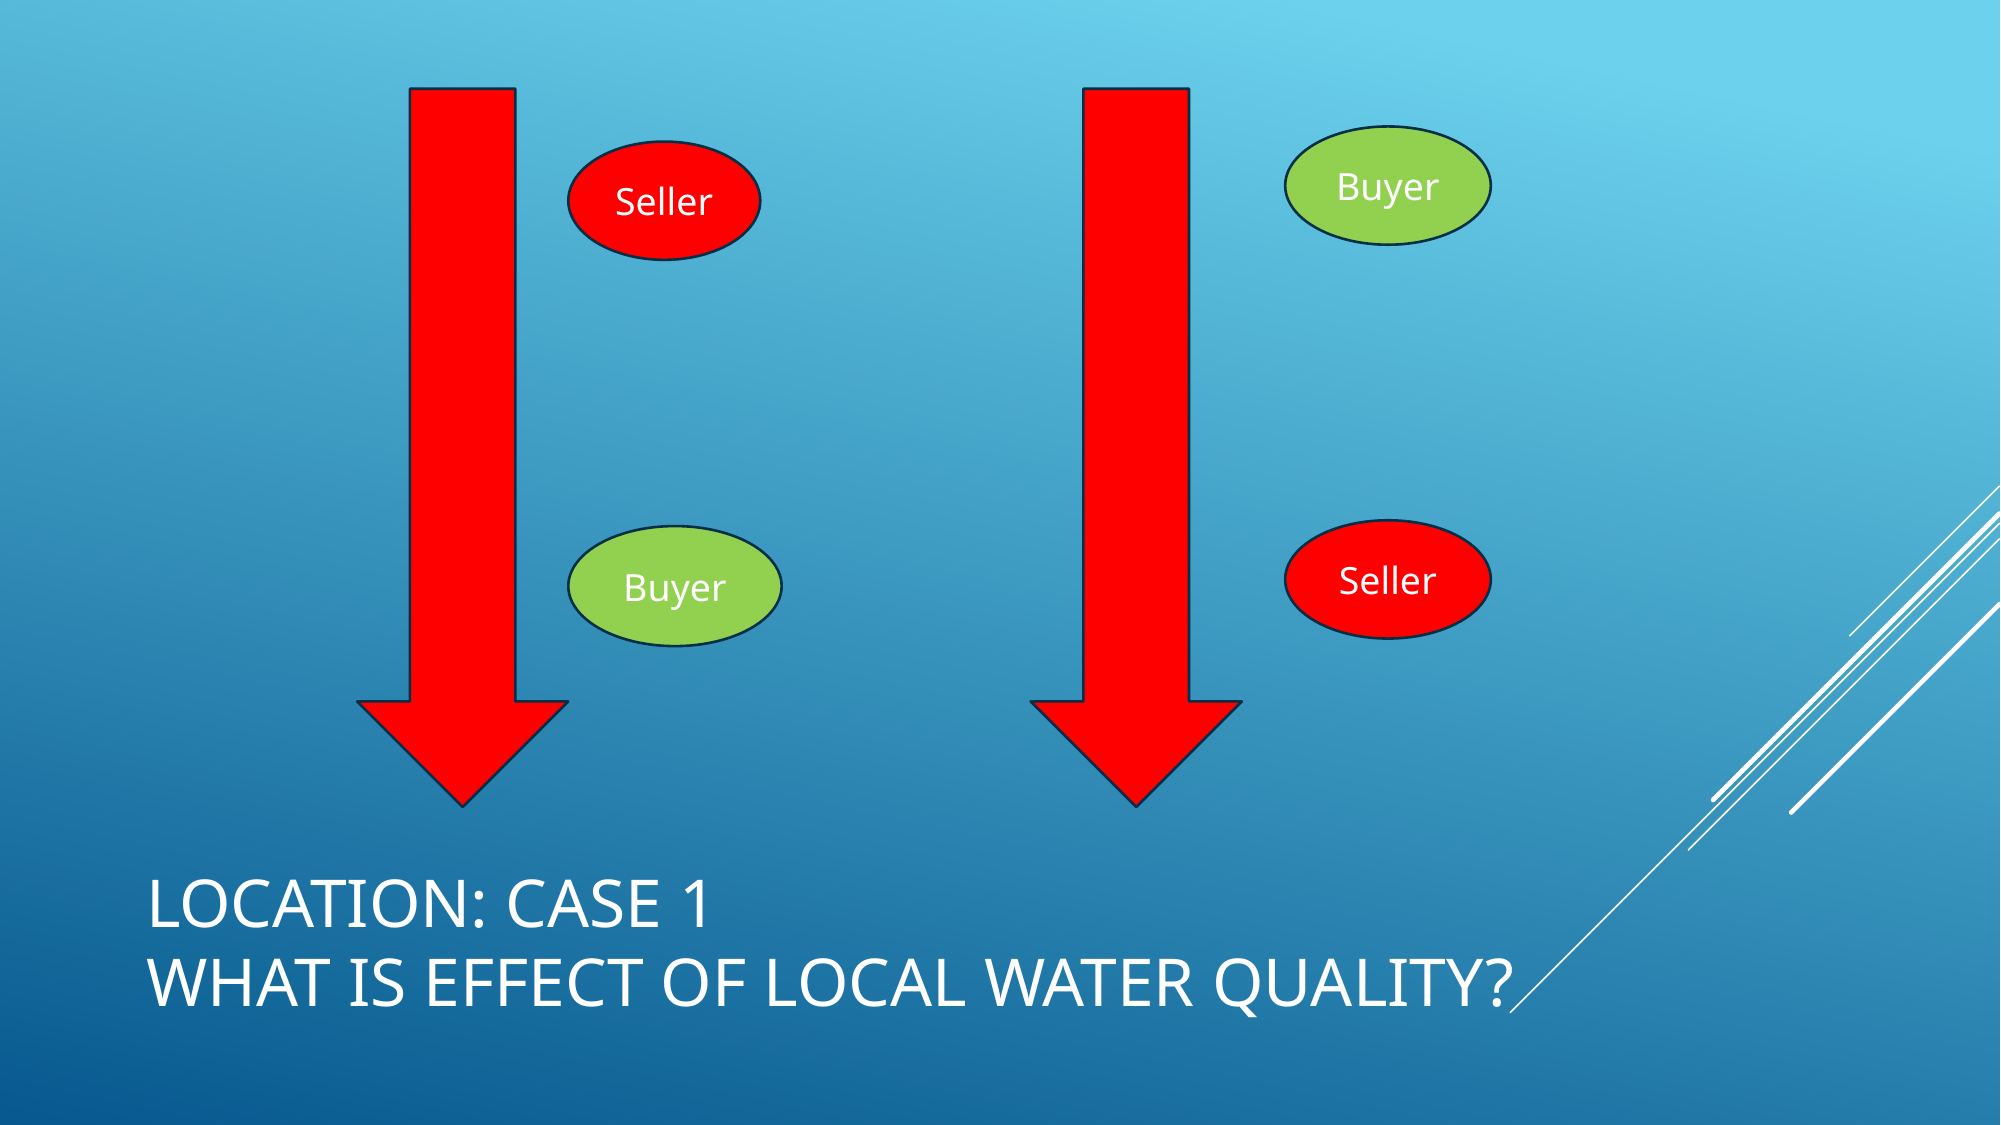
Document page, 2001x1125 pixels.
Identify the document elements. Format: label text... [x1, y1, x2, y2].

text_box [1029, 87, 1244, 808]
title Location: Case 1 What is effect of Local Water Quality? [131, 816, 1532, 1064]
text_box Seller [566, 140, 762, 262]
text_box Buyer [1283, 125, 1493, 247]
text_box Seller [1283, 518, 1493, 640]
text_box [355, 87, 570, 808]
text_box Buyer [566, 524, 783, 648]
